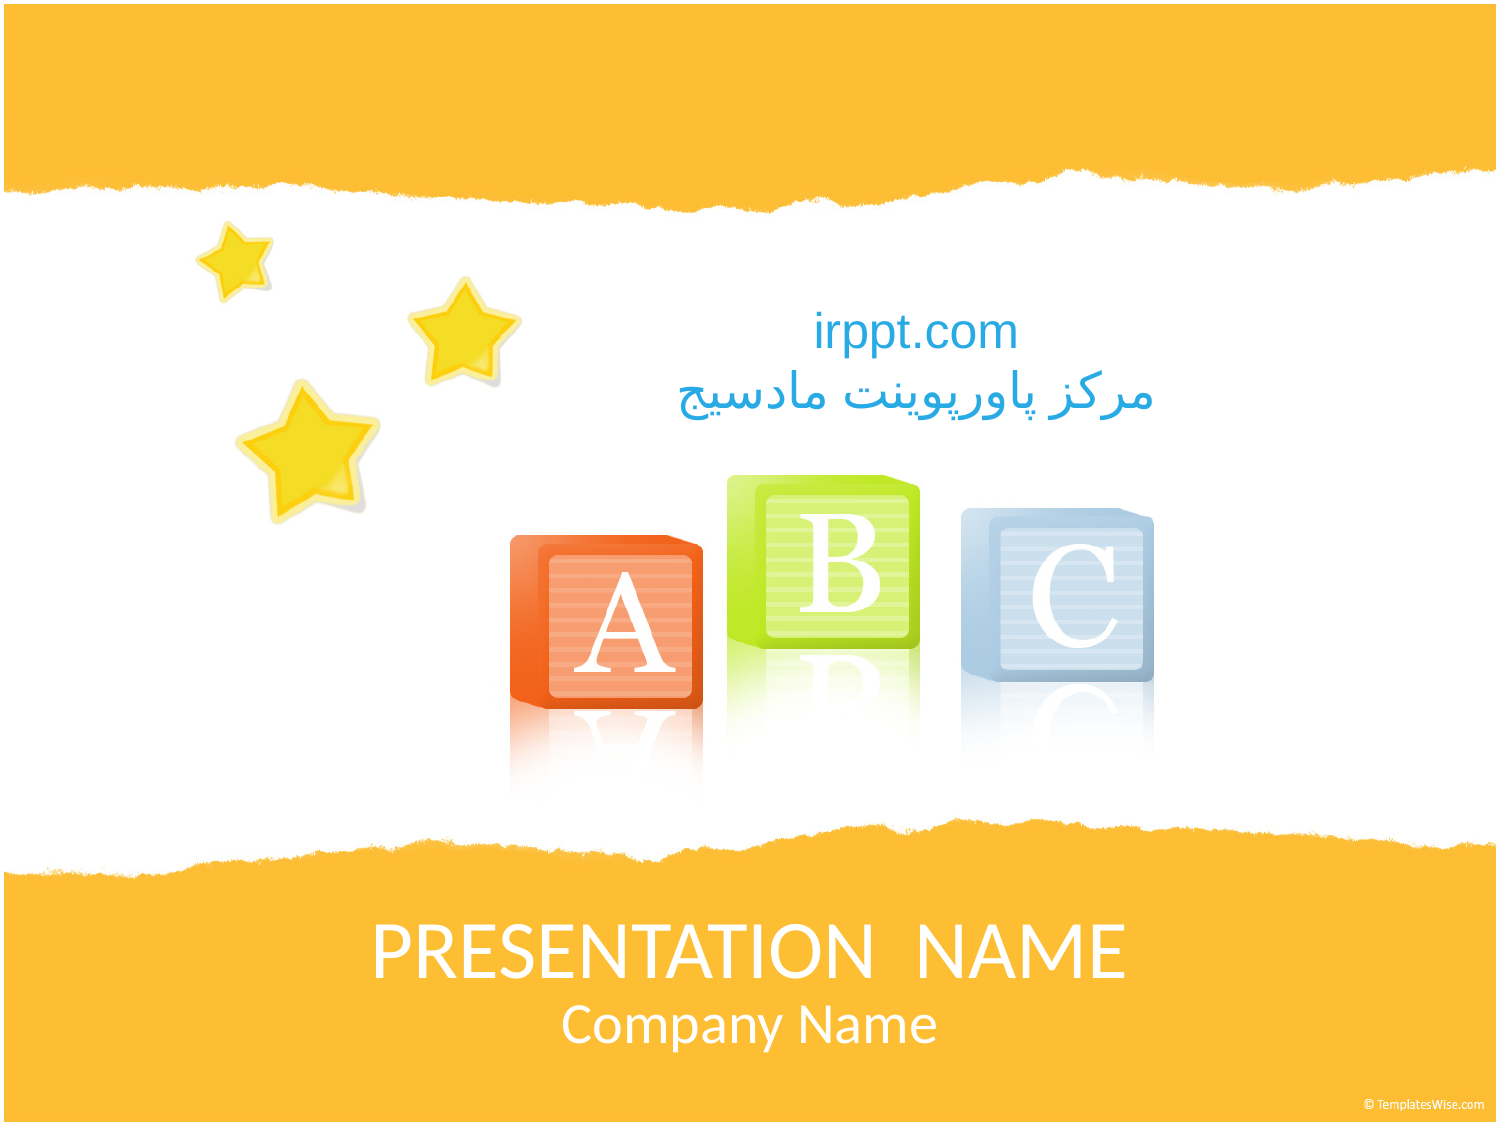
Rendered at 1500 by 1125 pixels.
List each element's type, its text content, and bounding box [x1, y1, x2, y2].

title PRESENTATION NAME [112, 878, 1388, 1013]
subtitle Company Name [225, 977, 1275, 1079]
text_box irppt.com مرکز پاورپوینت مادسیج [661, 290, 1172, 426]
picture [0, 0, 1500, 1125]
